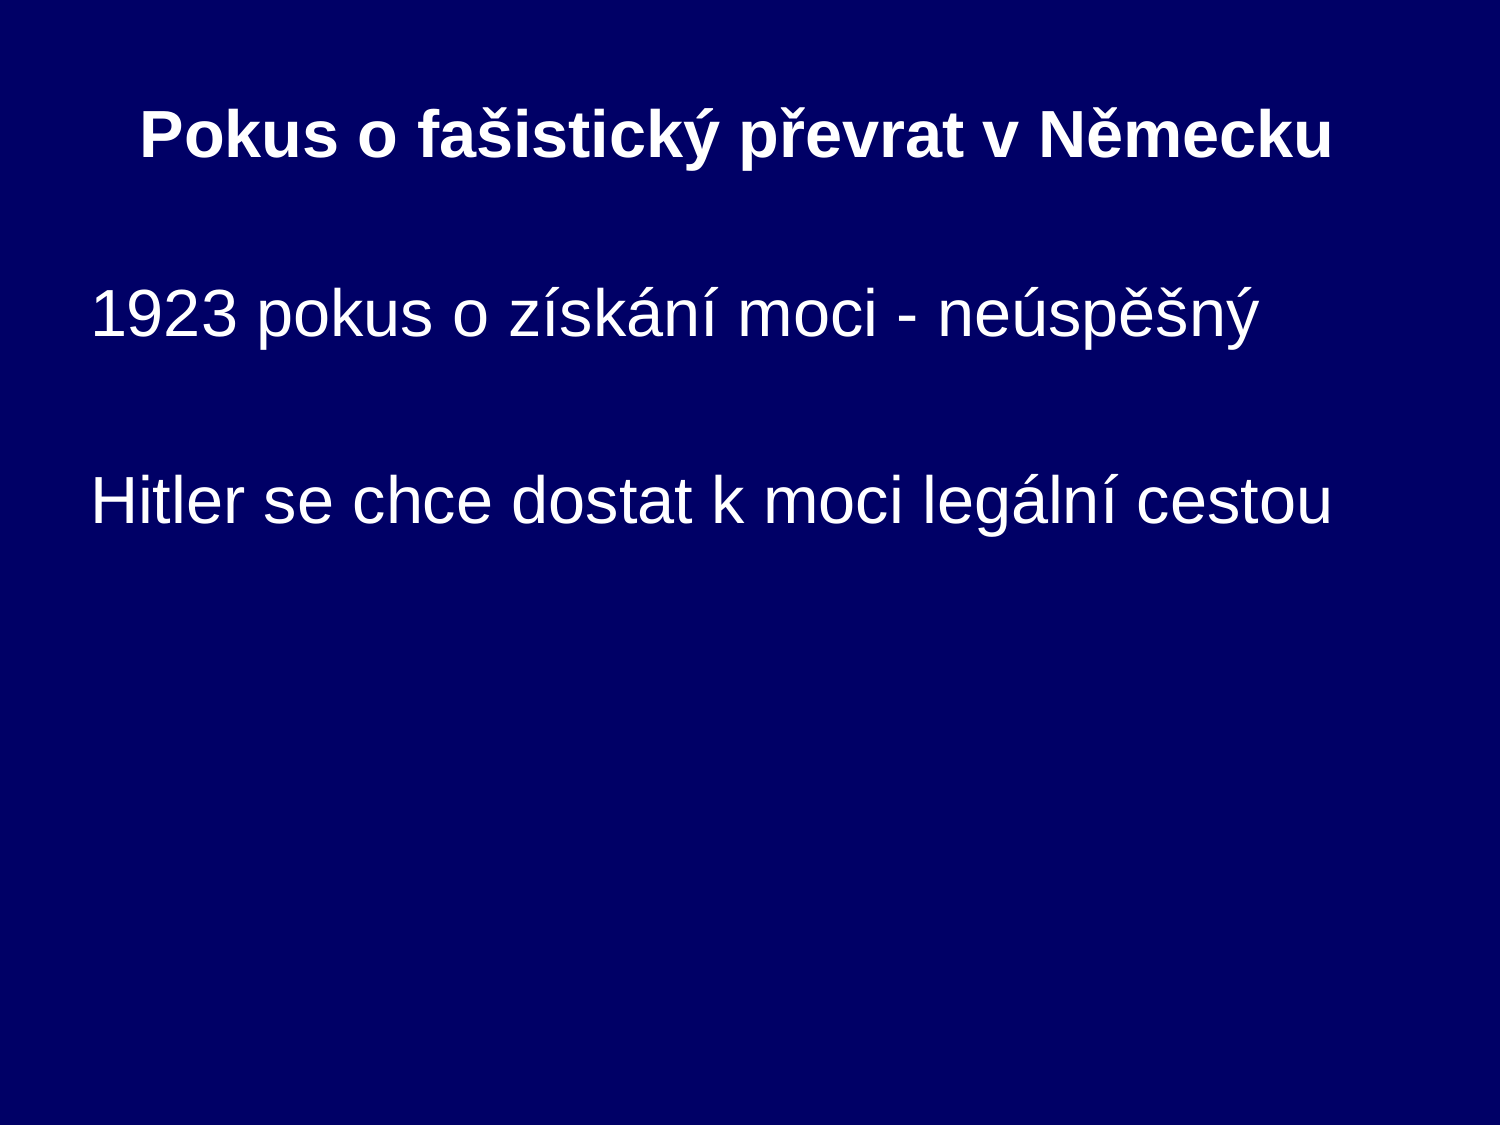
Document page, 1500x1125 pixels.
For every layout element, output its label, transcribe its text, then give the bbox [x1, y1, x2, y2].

title Pokus o fašistický převrat v Německu [62, 37, 1413, 225]
list 1923 pokus o získání moci - neúspěšný Hitler se chce dostat k moci legální cestou [75, 262, 1425, 1005]
